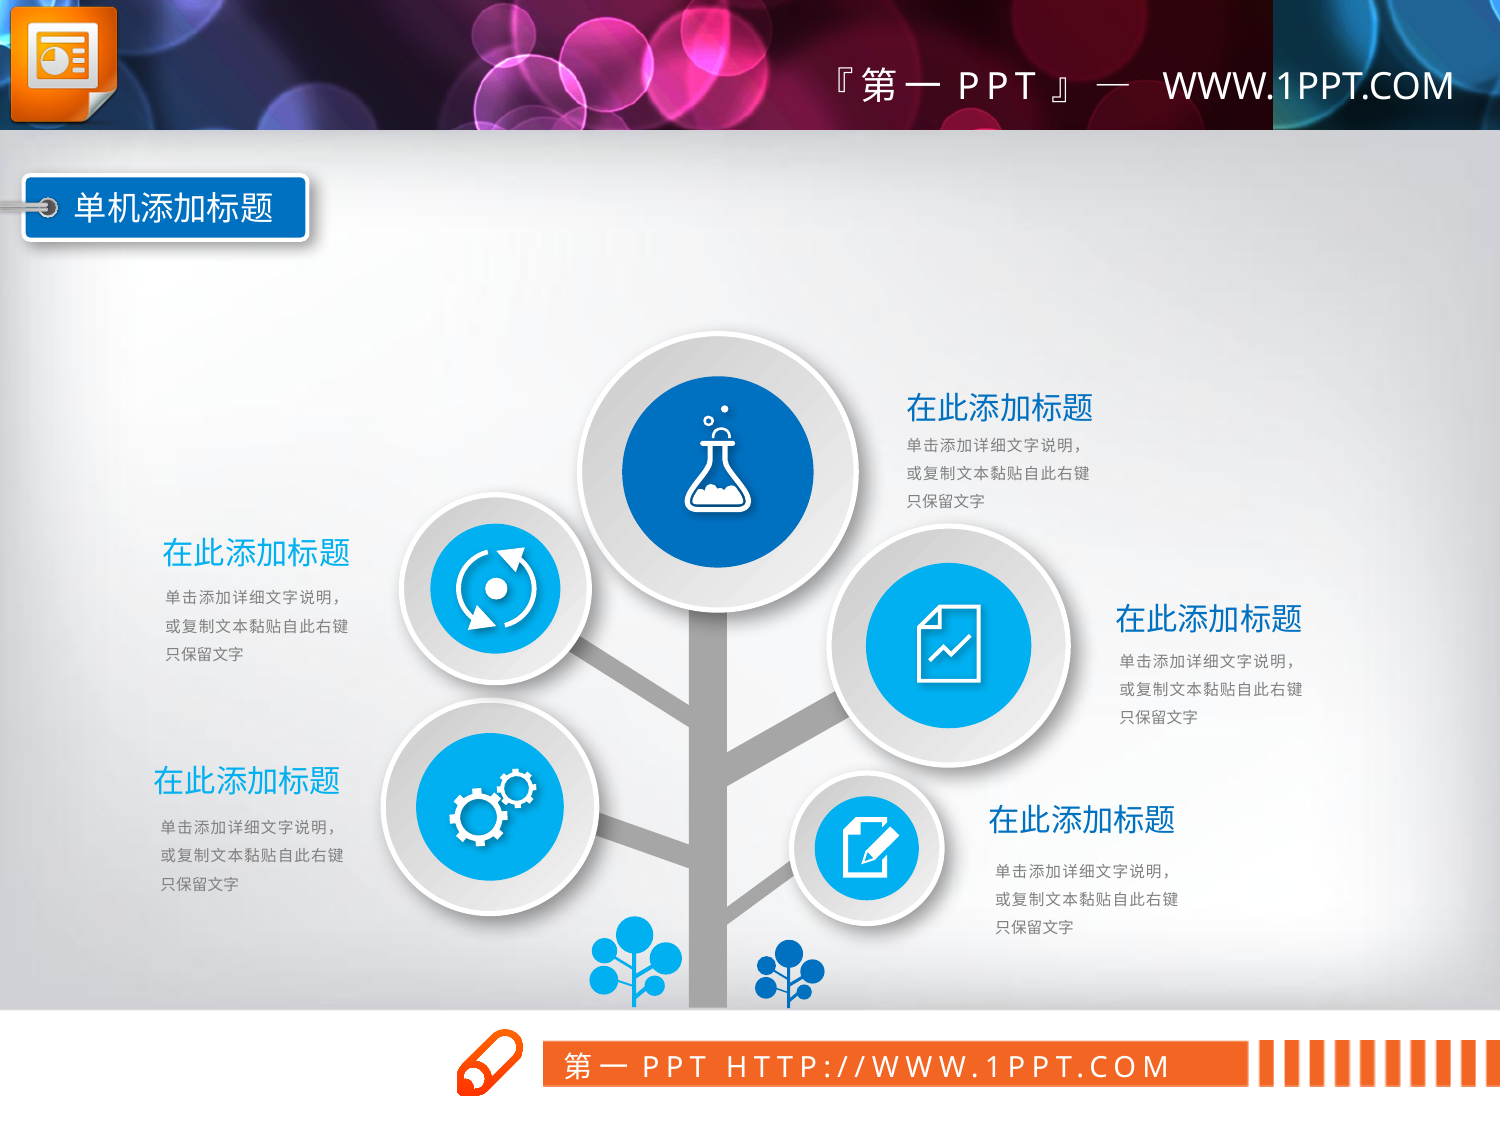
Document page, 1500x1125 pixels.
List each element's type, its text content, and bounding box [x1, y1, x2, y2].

text_box 在此添加标题 [138, 753, 369, 806]
text_box 单击添加详细文字说明，或复制文本黏贴自此右键只保留文字 [1104, 635, 1317, 735]
text_box 在此添加标题 [891, 380, 1123, 434]
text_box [382, 699, 597, 914]
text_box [579, 333, 857, 611]
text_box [401, 494, 590, 683]
text_box 在此添加标题 [973, 793, 1205, 846]
text_box 单击添加详细文字说明，或复制文本黏贴自此右键只保留文字 [891, 418, 1105, 518]
text_box 在此添加标题 [148, 526, 379, 579]
text_box [23, 175, 307, 199]
text_box 在此添加标题 [1100, 591, 1331, 644]
text_box 单击添加详细文字说明，或复制文本黏贴自此右键只保留文字 [980, 844, 1193, 944]
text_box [0, 203, 48, 212]
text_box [535, 618, 882, 1008]
picture [543, 1040, 1500, 1087]
picture [0, 0, 1500, 1012]
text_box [754, 939, 825, 1009]
text_box 单击添加详细文字说明，或复制文本黏贴自此右键只保留文字 [145, 801, 359, 901]
text_box 单击添加详细文字说明，或复制文本黏贴自此右键只保留文字 [150, 571, 363, 671]
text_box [37, 197, 58, 218]
text_box [23, 219, 307, 240]
text_box 单机添加标题 [39, 179, 308, 235]
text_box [589, 916, 683, 1008]
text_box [791, 772, 943, 924]
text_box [828, 525, 1069, 766]
